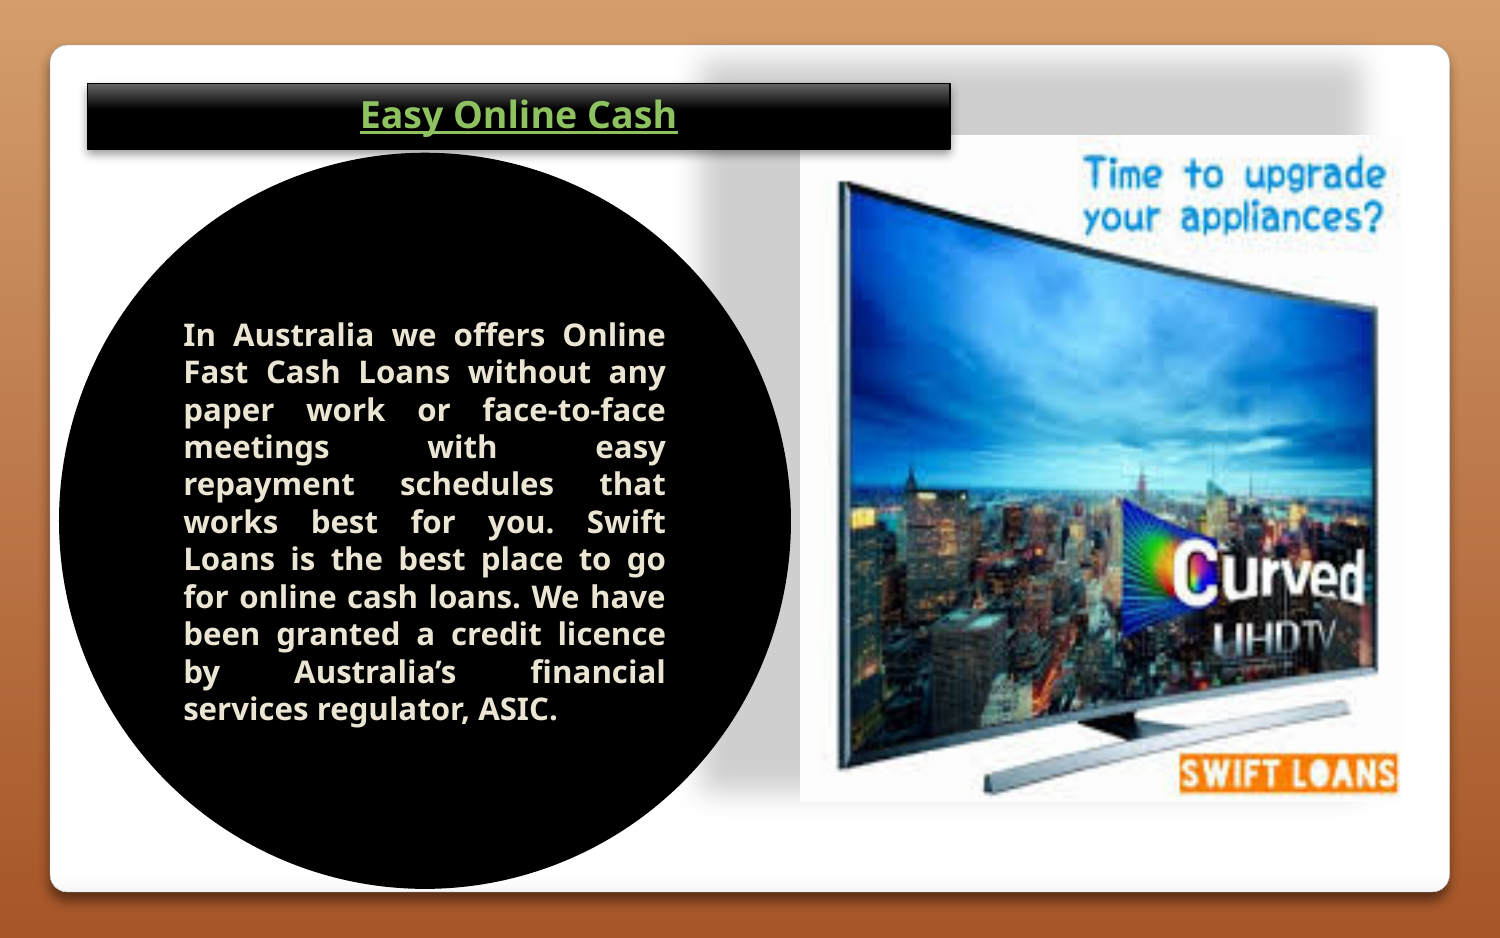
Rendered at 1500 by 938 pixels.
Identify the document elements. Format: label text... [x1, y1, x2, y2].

text_box In Australia we offers Online Fast Cash Loans without any paper work or face-to-face meetings with easy repayment schedules that works best for you. Swift Loans is the best place to go for online cash loans. We have been granted a credit licence by Australia’s financial services regulator, ASIC. [58, 152, 791, 889]
picture [799, 135, 1403, 803]
text_box Easy Online Cash [87, 83, 951, 150]
